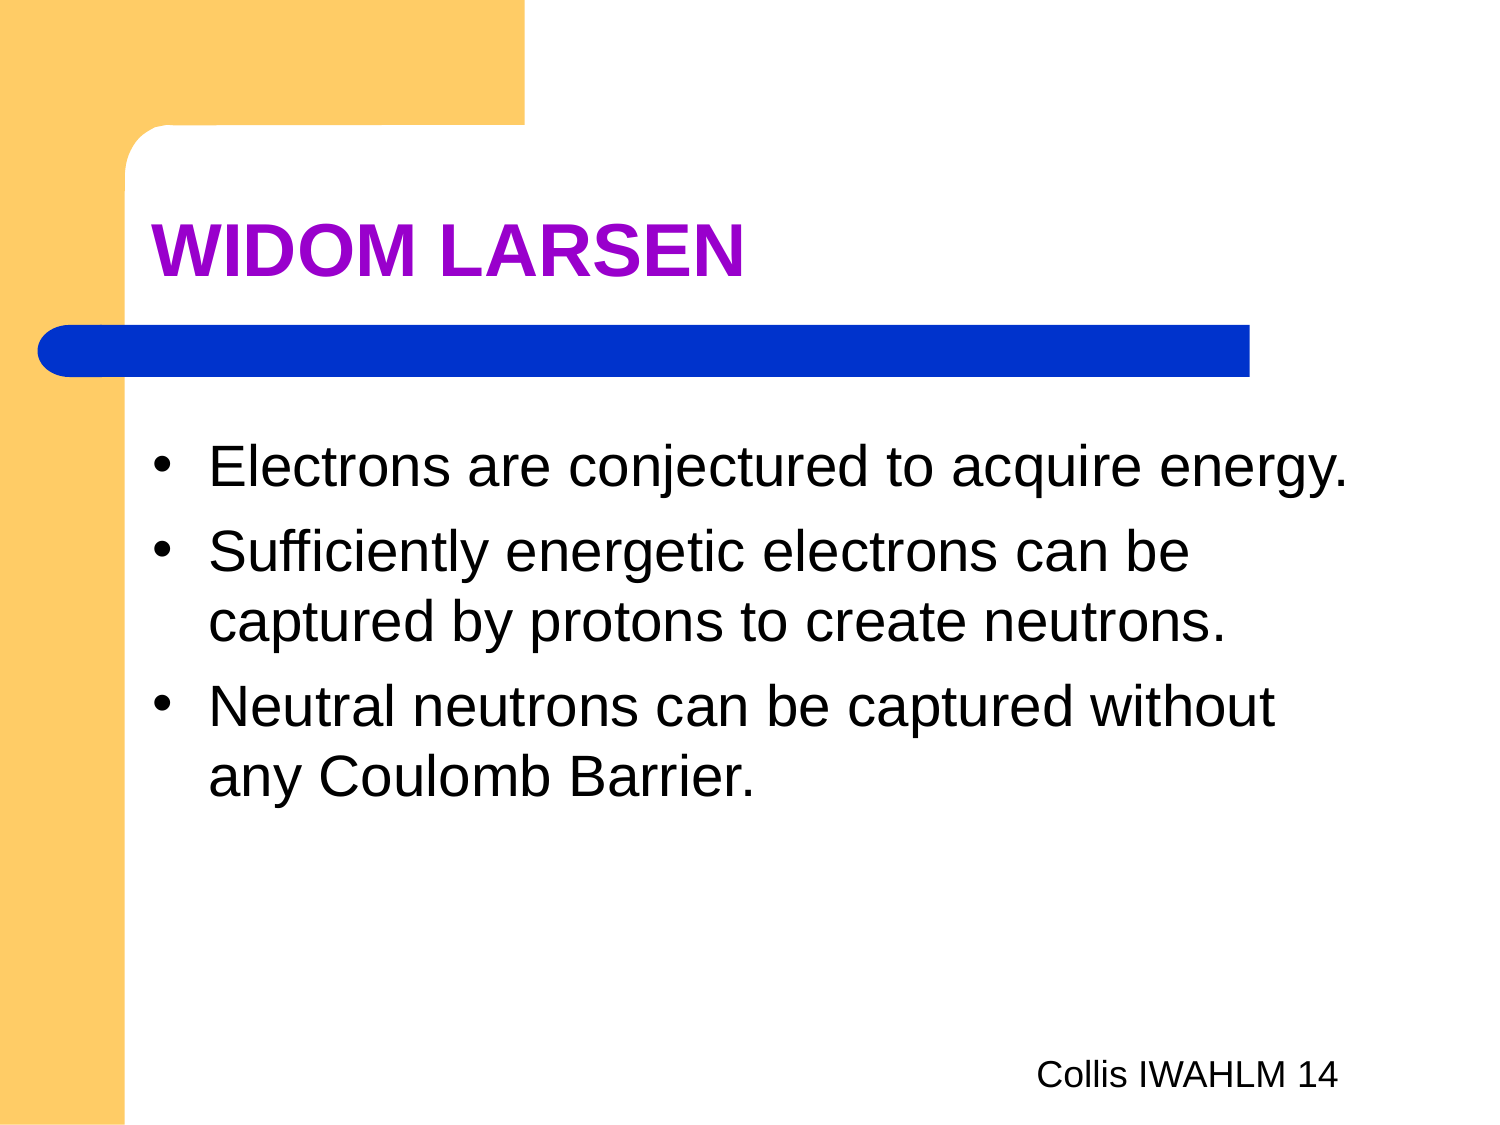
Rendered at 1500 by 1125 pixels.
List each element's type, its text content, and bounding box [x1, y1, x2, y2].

footer Collis IWAHLM 14 [949, 1024, 1426, 1103]
title WIDOM LARSEN [136, 136, 1413, 301]
list Electrons are conjectured to acquire energy. Sufficiently energetic electrons can be captured by protons to create neutrons. Neutral neutrons can be captured without any Coulomb Barrier. [137, 420, 1400, 1083]
